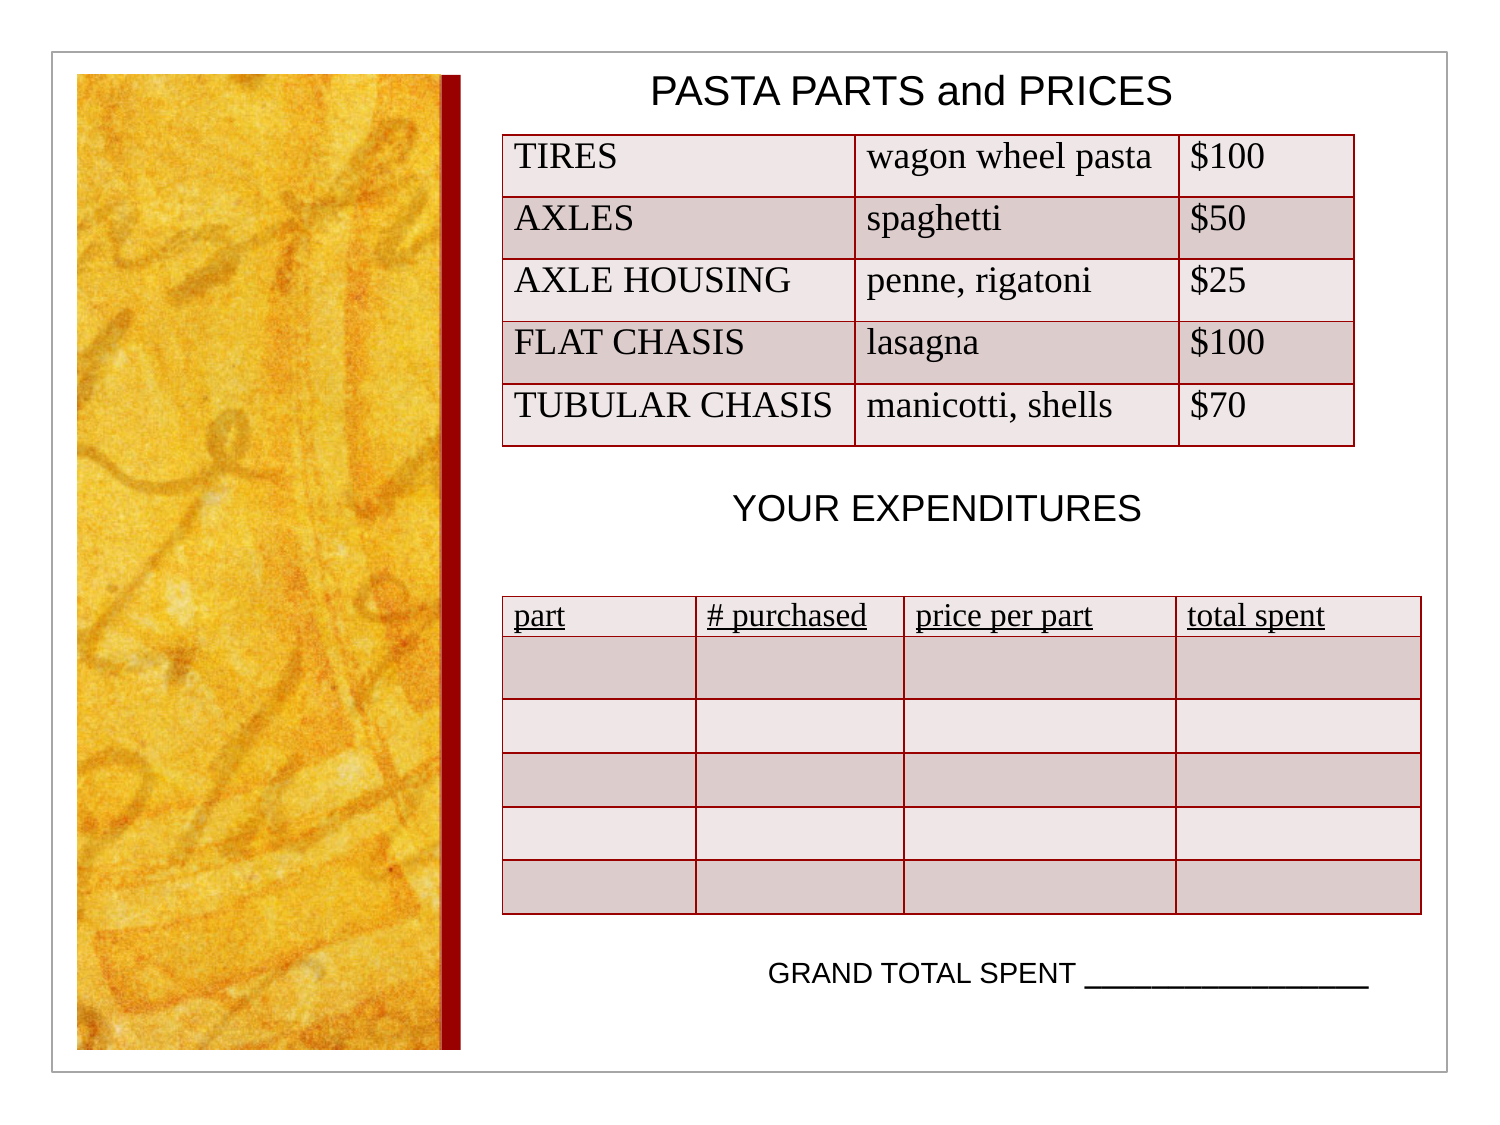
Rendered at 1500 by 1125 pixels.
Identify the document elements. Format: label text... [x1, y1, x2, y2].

table_cell [503, 808, 695, 859]
table_cell [697, 808, 903, 859]
table_cell $50 [1180, 198, 1353, 258]
list PASTA PARTS and PRICES [469, 63, 1355, 1030]
table_cell [697, 700, 903, 752]
text_box YOUR EXPENDITURES [520, 476, 1355, 537]
table_header TIRES [503, 136, 854, 196]
table_cell TUBULAR CHASIS [503, 385, 854, 445]
table_cell FLAT CHASIS [503, 322, 854, 383]
table_header part [503, 597, 695, 636]
table_cell AXLE HOUSING [503, 260, 854, 321]
picture [77, 74, 441, 1050]
table_cell penne, rigatoni [856, 260, 1178, 321]
table_cell [1177, 808, 1420, 859]
table_cell lasagna [856, 322, 1178, 383]
table_cell [697, 637, 903, 698]
table_cell $70 [1180, 385, 1353, 445]
table_cell [1177, 637, 1420, 698]
table_cell spaghetti [856, 198, 1178, 258]
table_cell manicotti, shells [856, 385, 1178, 445]
table_cell [905, 637, 1175, 698]
table_cell [697, 861, 903, 913]
table_cell [1177, 754, 1420, 806]
table_cell [905, 861, 1175, 913]
table_cell [697, 754, 903, 806]
table_cell [503, 700, 695, 752]
table_header price per part [905, 597, 1175, 636]
table_cell [503, 637, 695, 698]
table_header # purchased [697, 597, 903, 636]
table_cell $100 [1180, 322, 1353, 383]
table_cell $25 [1180, 260, 1353, 321]
table_header wagon wheel pasta [856, 136, 1178, 196]
table_cell [905, 754, 1175, 806]
table_cell [905, 700, 1175, 752]
table_cell [1177, 700, 1420, 752]
table_cell [1177, 861, 1420, 913]
table_header total spent [1177, 597, 1420, 636]
table_cell [503, 861, 695, 913]
text_box GRAND TOTAL SPENT _________________ [670, 939, 1421, 999]
table_cell [503, 754, 695, 806]
table_cell AXLES [503, 198, 854, 258]
table_cell [905, 808, 1175, 859]
table_header $100 [1180, 136, 1353, 196]
